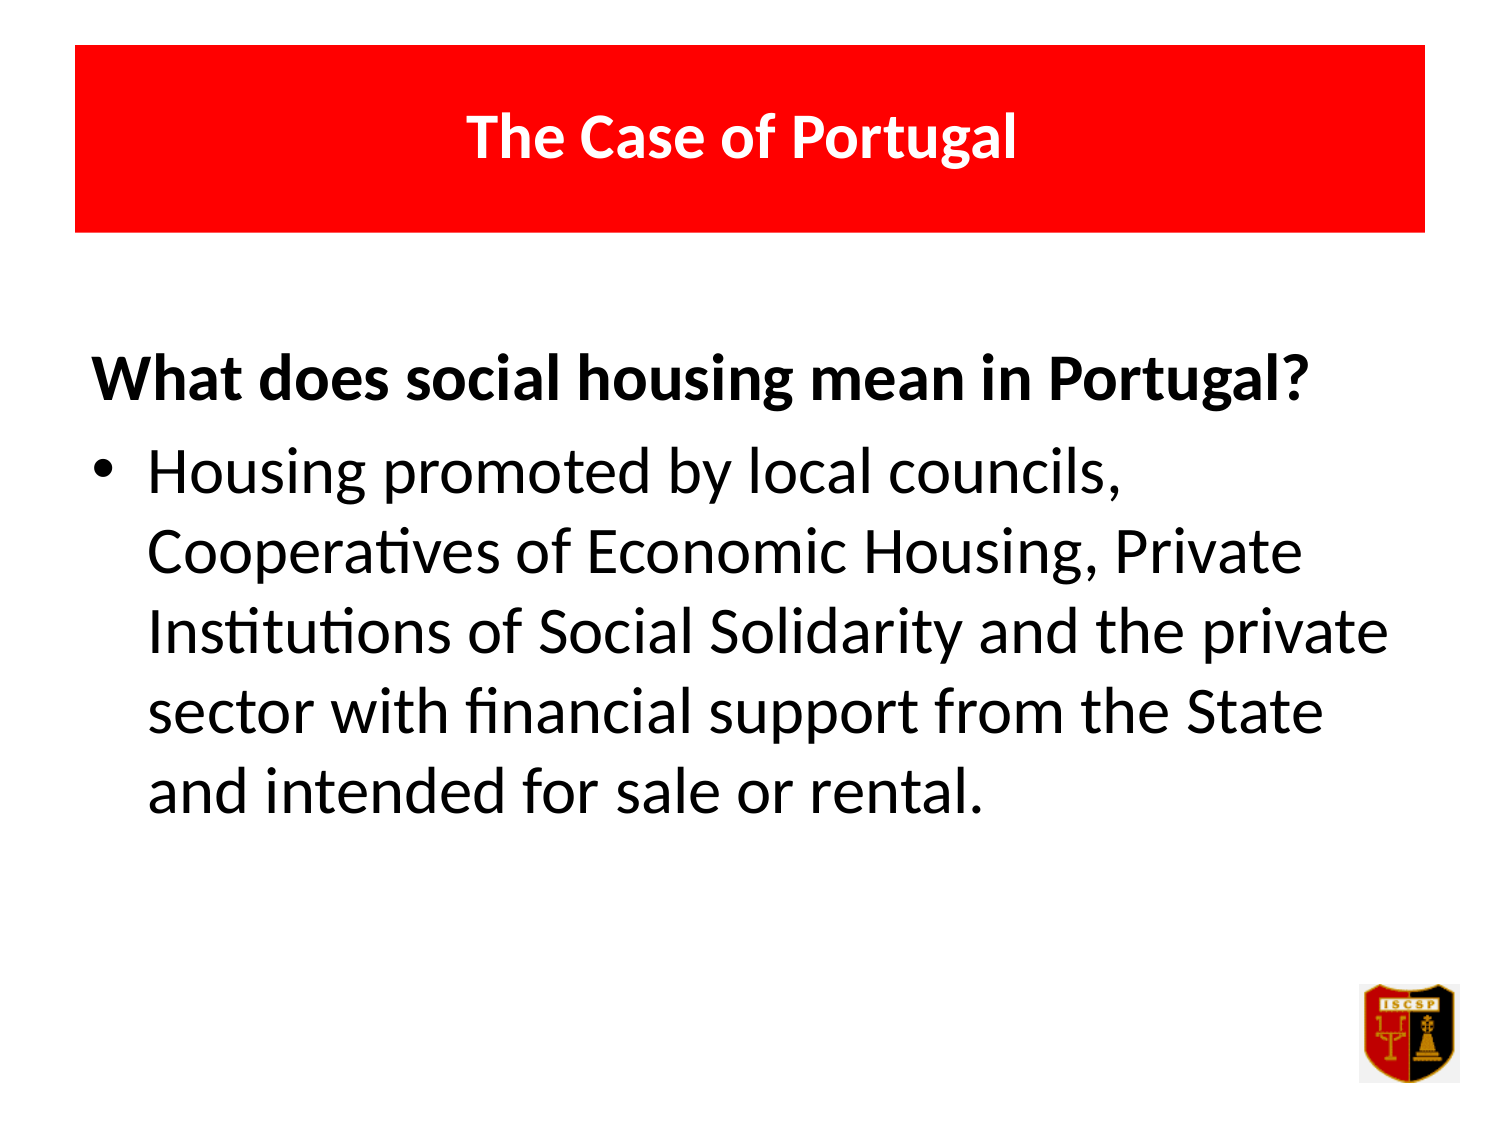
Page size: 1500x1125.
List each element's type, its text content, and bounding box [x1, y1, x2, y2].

title The Case of Portugal [75, 45, 1425, 233]
picture [1359, 984, 1460, 1083]
list What does social housing mean in Portugal? Housing promoted by local councils, Cooperatives of Economic Housing, Private Institutions of Social Solidarity and the private sector with financial support from the State and intended for sale or rental. [76, 326, 1427, 1069]
